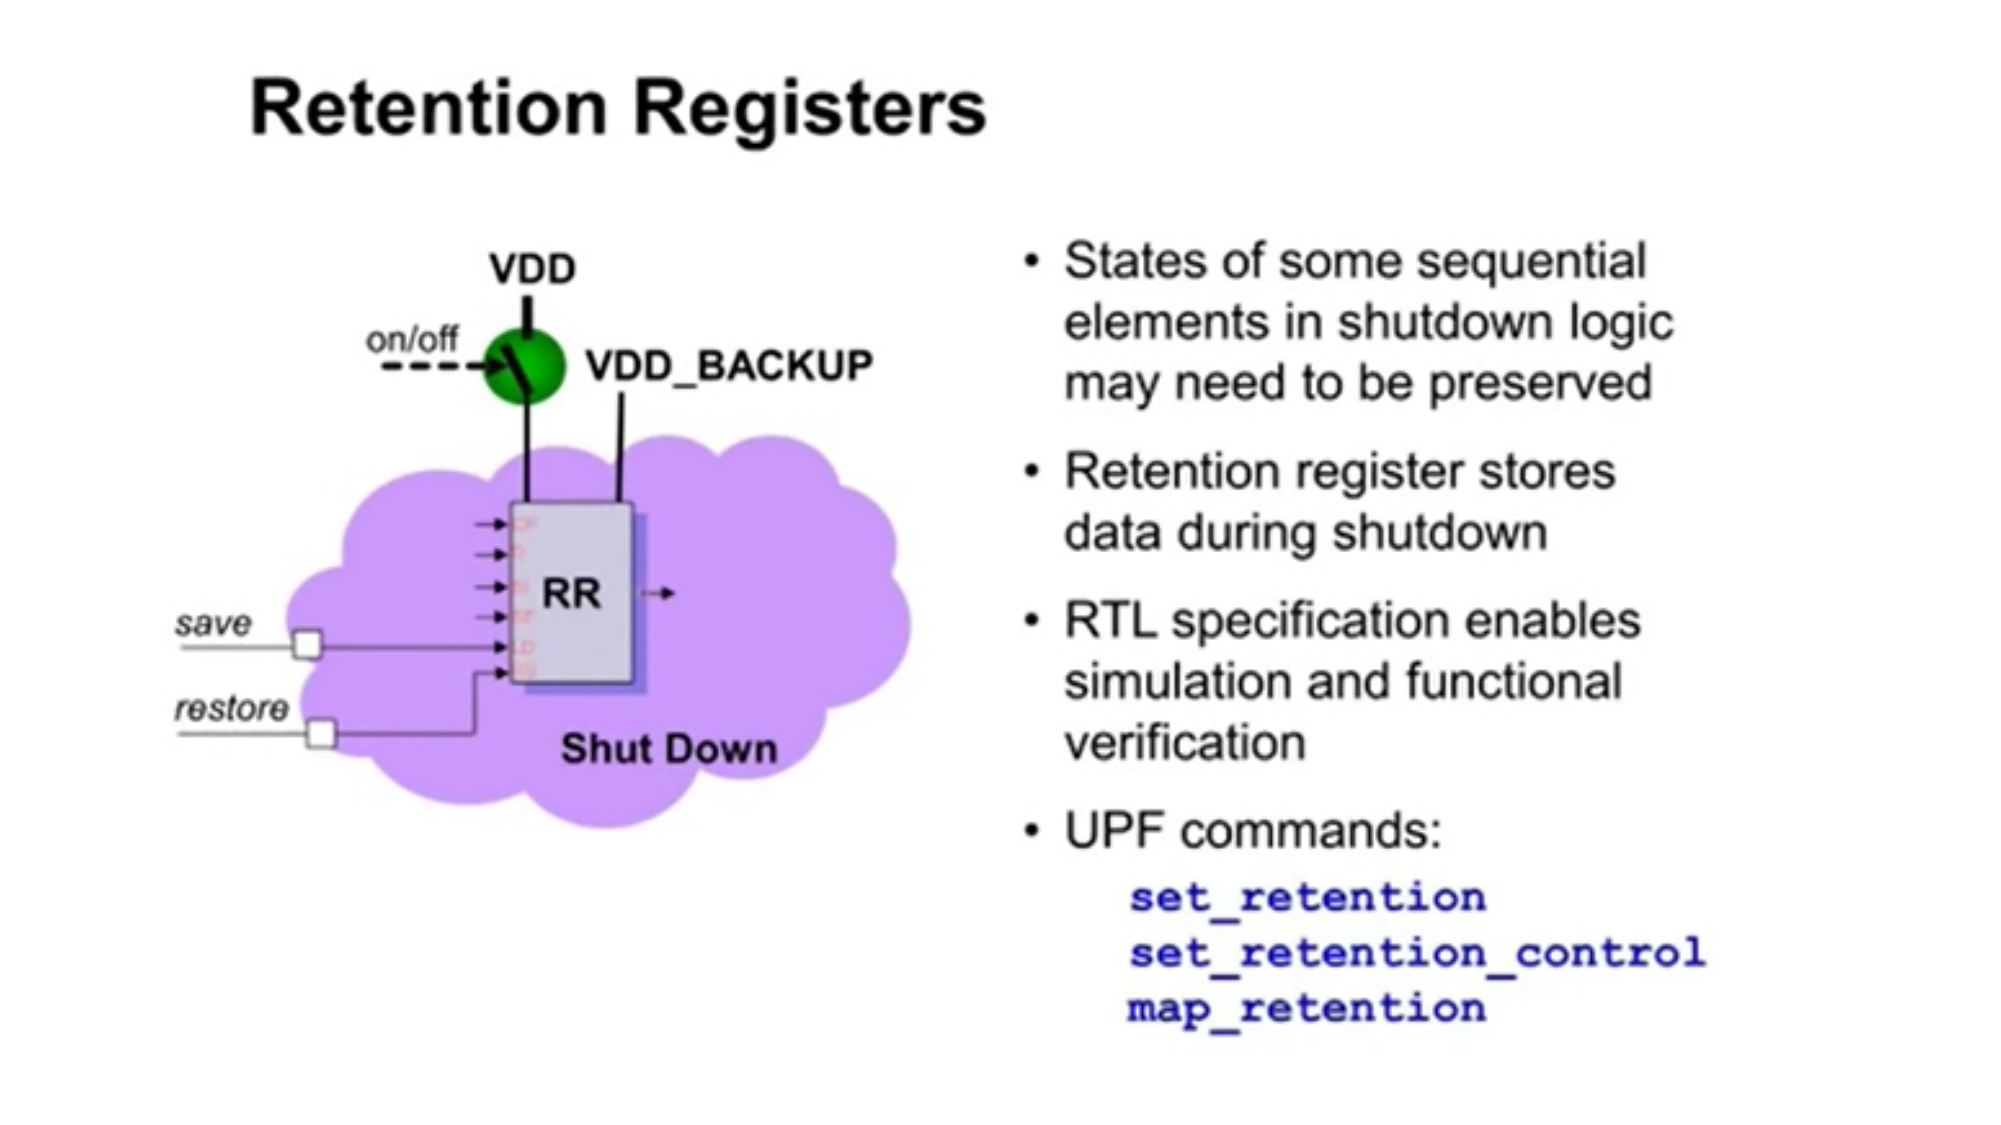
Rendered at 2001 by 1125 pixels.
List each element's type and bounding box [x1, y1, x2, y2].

picture [100, 64, 1743, 1053]
